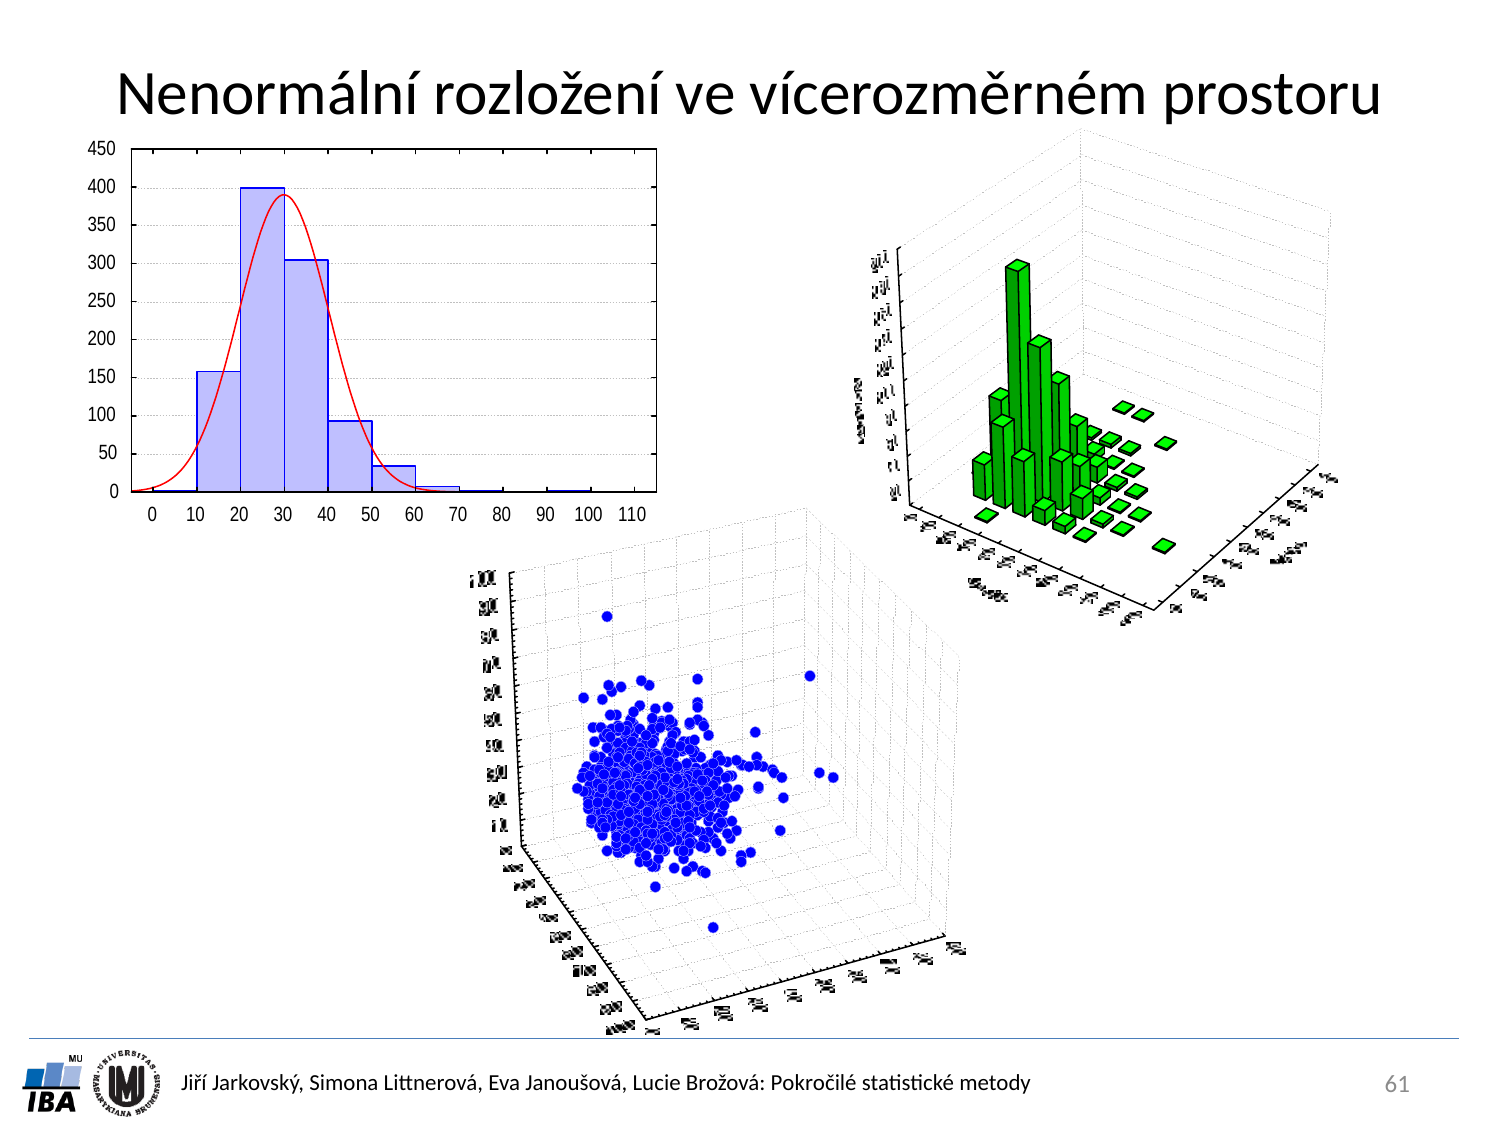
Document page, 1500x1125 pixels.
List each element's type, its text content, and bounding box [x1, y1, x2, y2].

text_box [76, 125, 668, 539]
title Nenormální rozložení ve vícerozměrném prostoru [75, 42, 1425, 135]
picture [22, 1055, 82, 1112]
slide_number 61 [1074, 1052, 1425, 1113]
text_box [371, 479, 1081, 1071]
picture [93, 1050, 160, 1117]
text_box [761, 101, 1471, 693]
